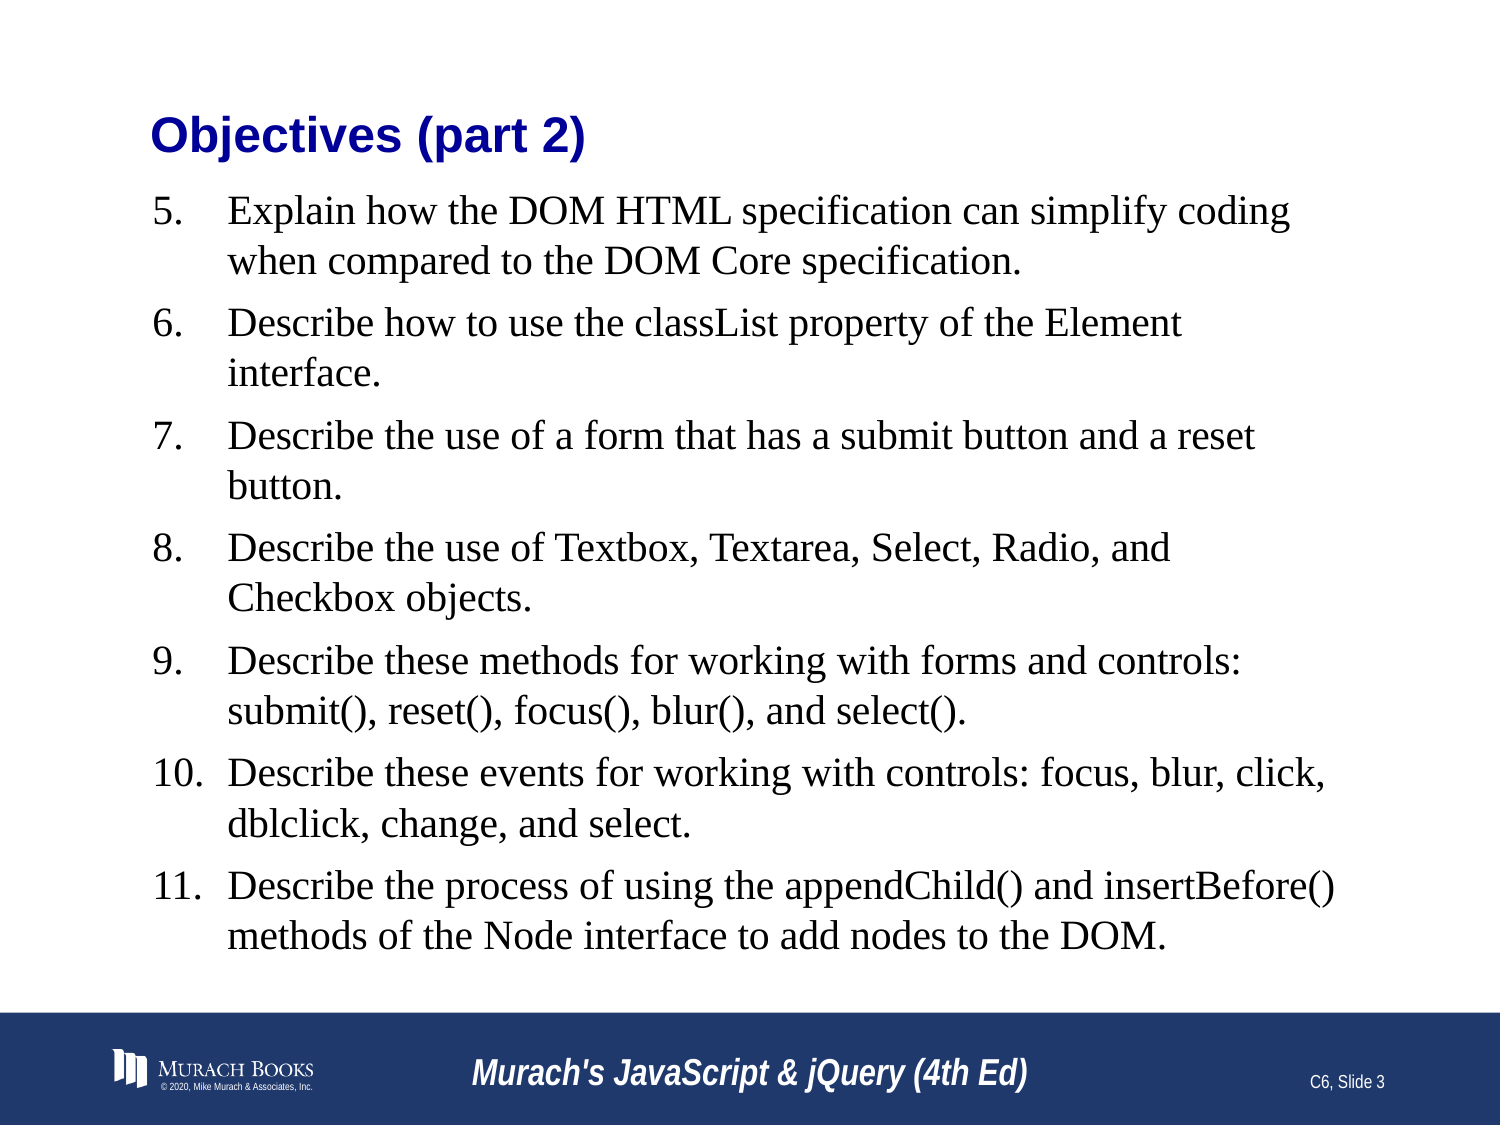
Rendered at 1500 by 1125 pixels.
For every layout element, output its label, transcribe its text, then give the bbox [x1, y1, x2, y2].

slide_number Murach's JavaScript & jQuery (4th Ed) [463, 1025, 1050, 1100]
slide_number C6, Slide 3 [1087, 1025, 1400, 1100]
title Objectives (part 2) [150, 102, 1350, 164]
footer © 2020, Mike Murach & Associates, Inc. [12, 1025, 463, 1100]
list Explain how the DOM HTML specification can simplify coding when compared to the DOM Core specification. Describe how to use the classList property of the Element interface. Describe the use of a form that has a submit button and a reset button. Describe the use of Textbox, Textarea, Select, Radio, and Checkbox objects. Describe these methods for working with forms and controls: submit(), reset(), focus(), blur(), and select(). Describe these events for working with controls: focus, blur, click, dblclick, change, and select. Describe the process of using the appendChild() and insertBefore() methods of the Node interface to add nodes to the DOM. [137, 174, 1350, 975]
